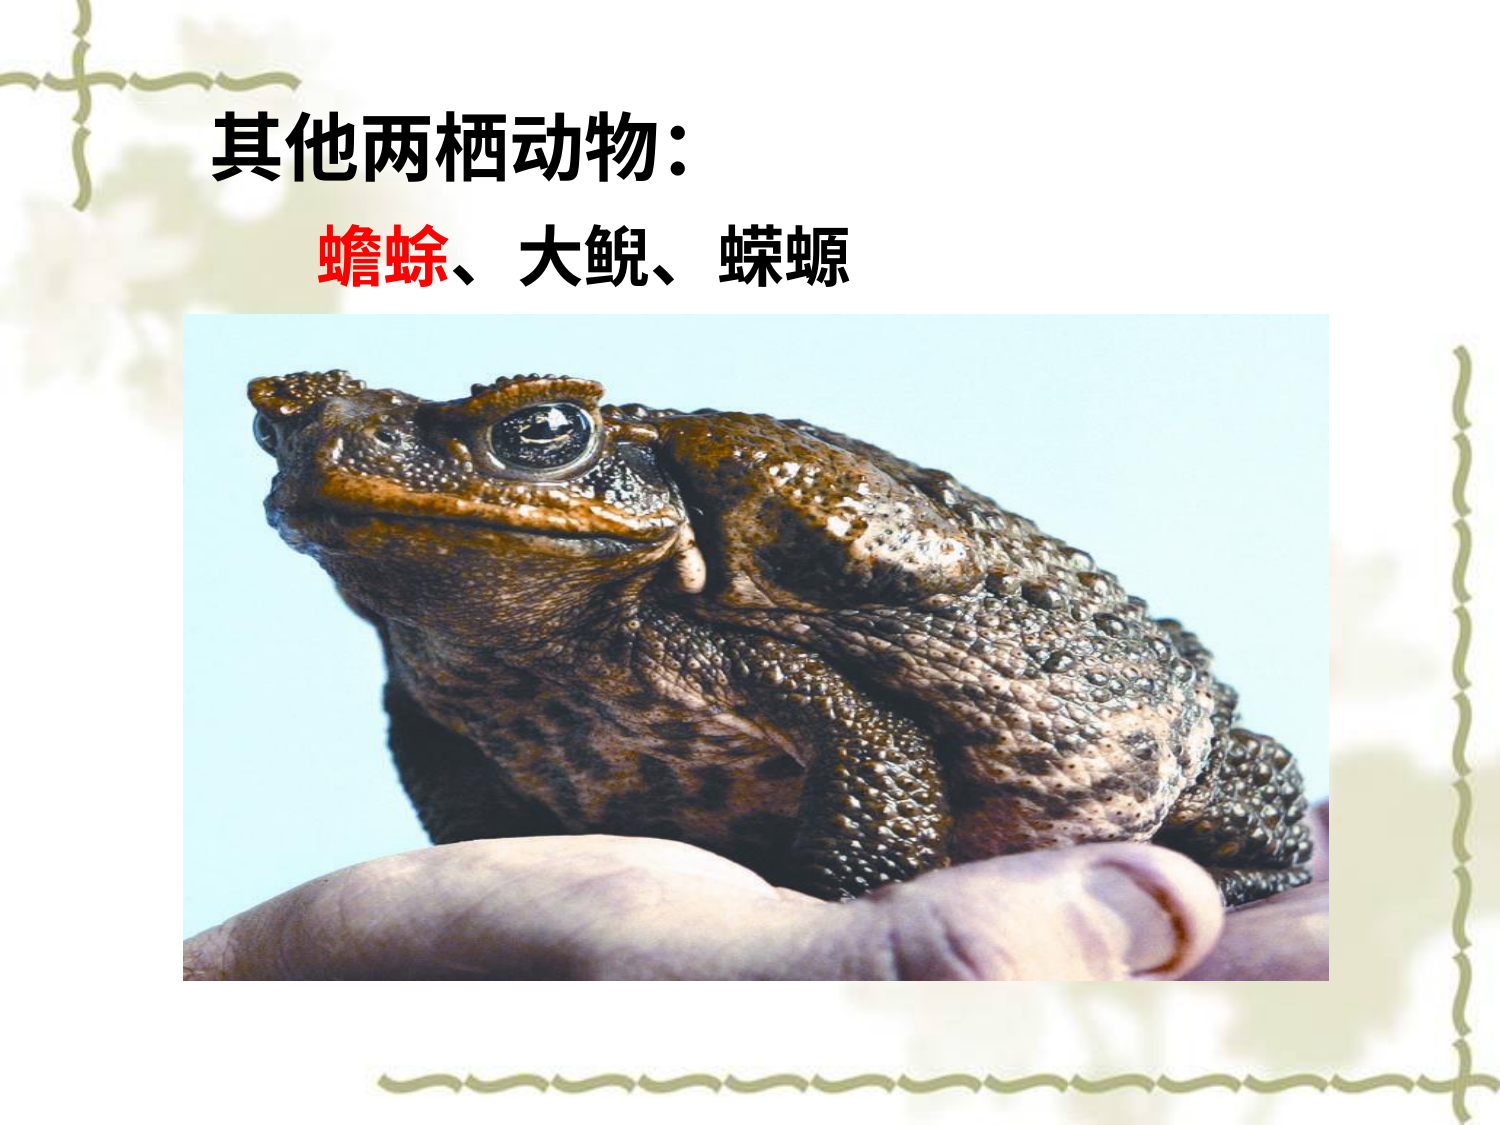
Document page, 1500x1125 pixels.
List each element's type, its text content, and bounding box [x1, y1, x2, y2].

picture [0, 0, 1500, 1125]
text_box 其他两栖动物： 蟾蜍、大鲵、蝾螈 [194, 66, 1382, 303]
